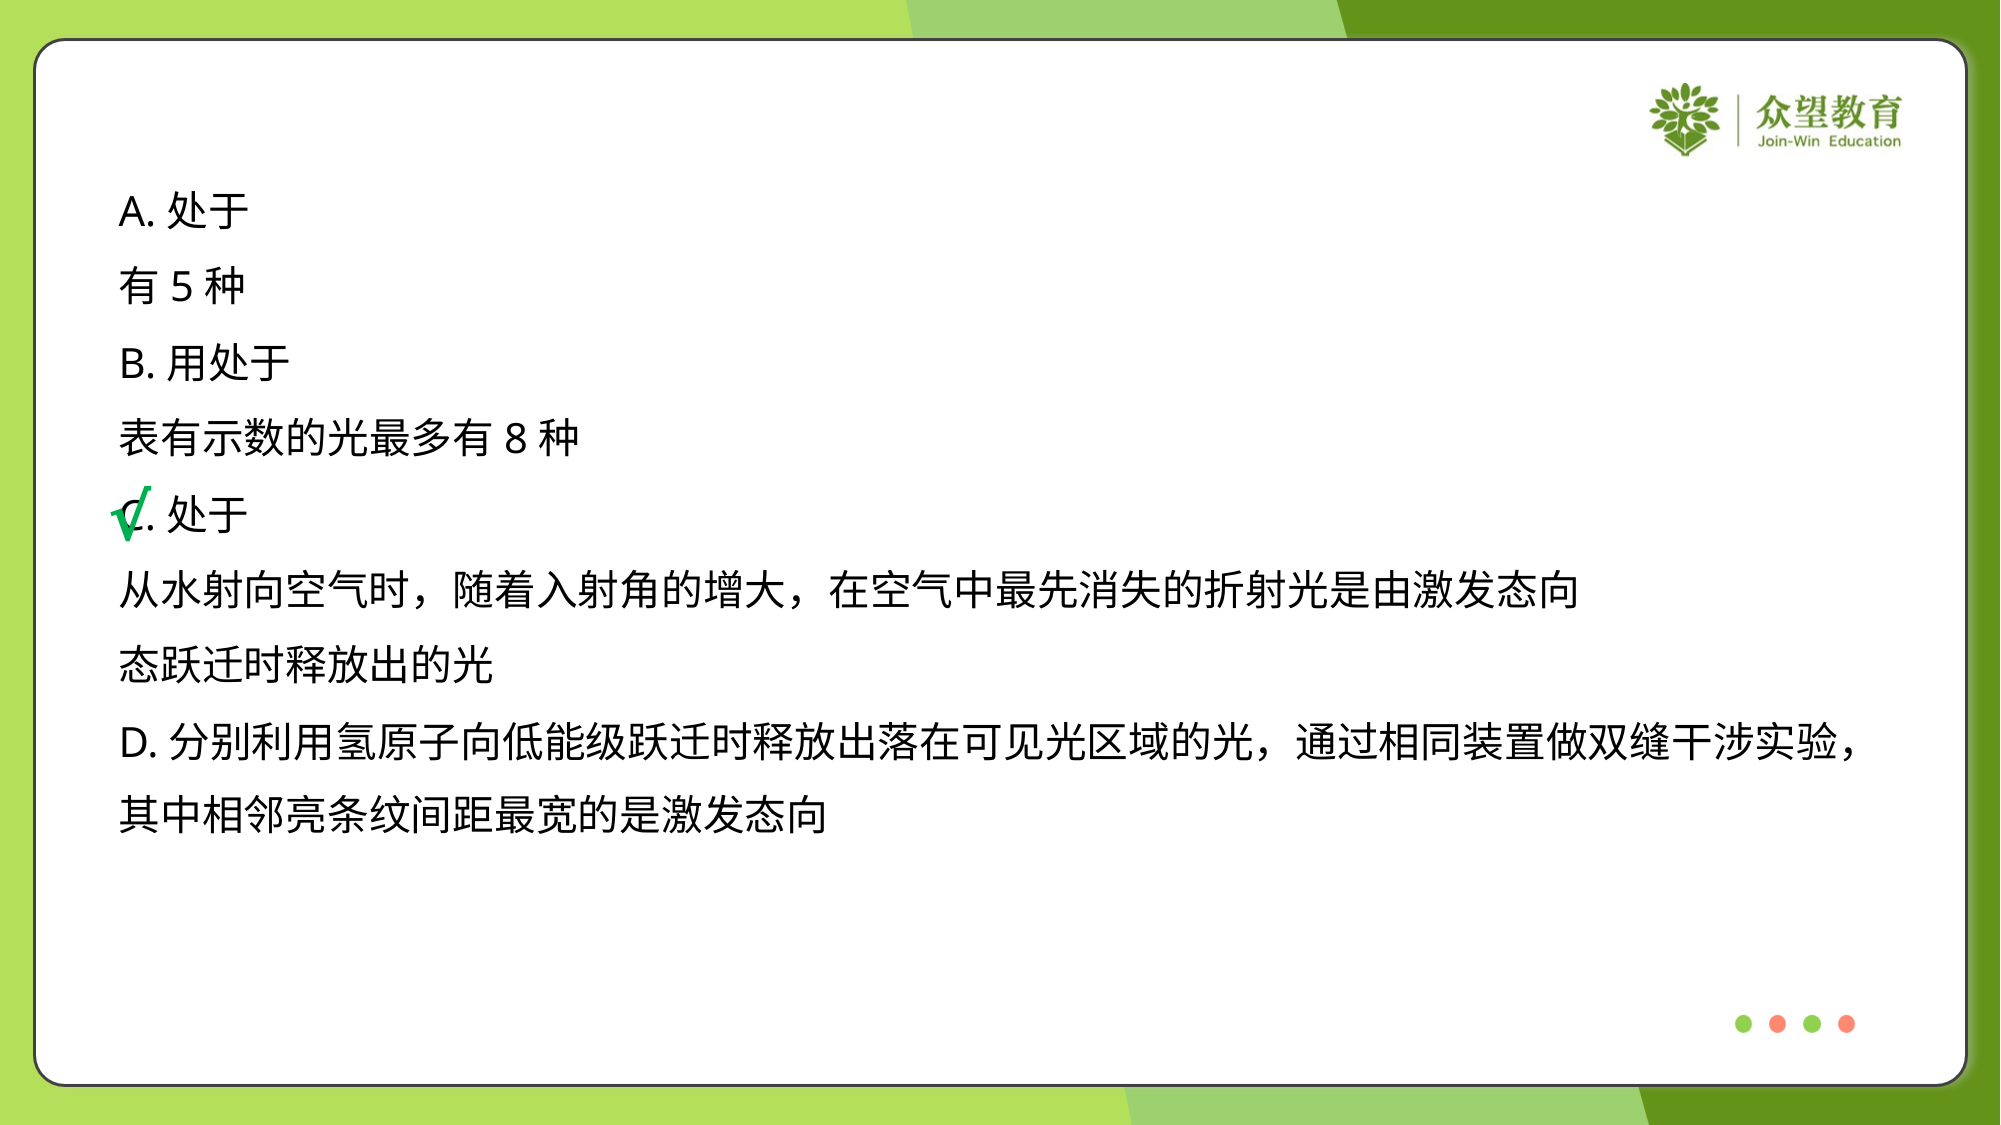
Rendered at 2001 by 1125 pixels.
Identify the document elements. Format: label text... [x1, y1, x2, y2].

text_box √ [108, 475, 152, 554]
picture [0, 0, 2000, 1125]
